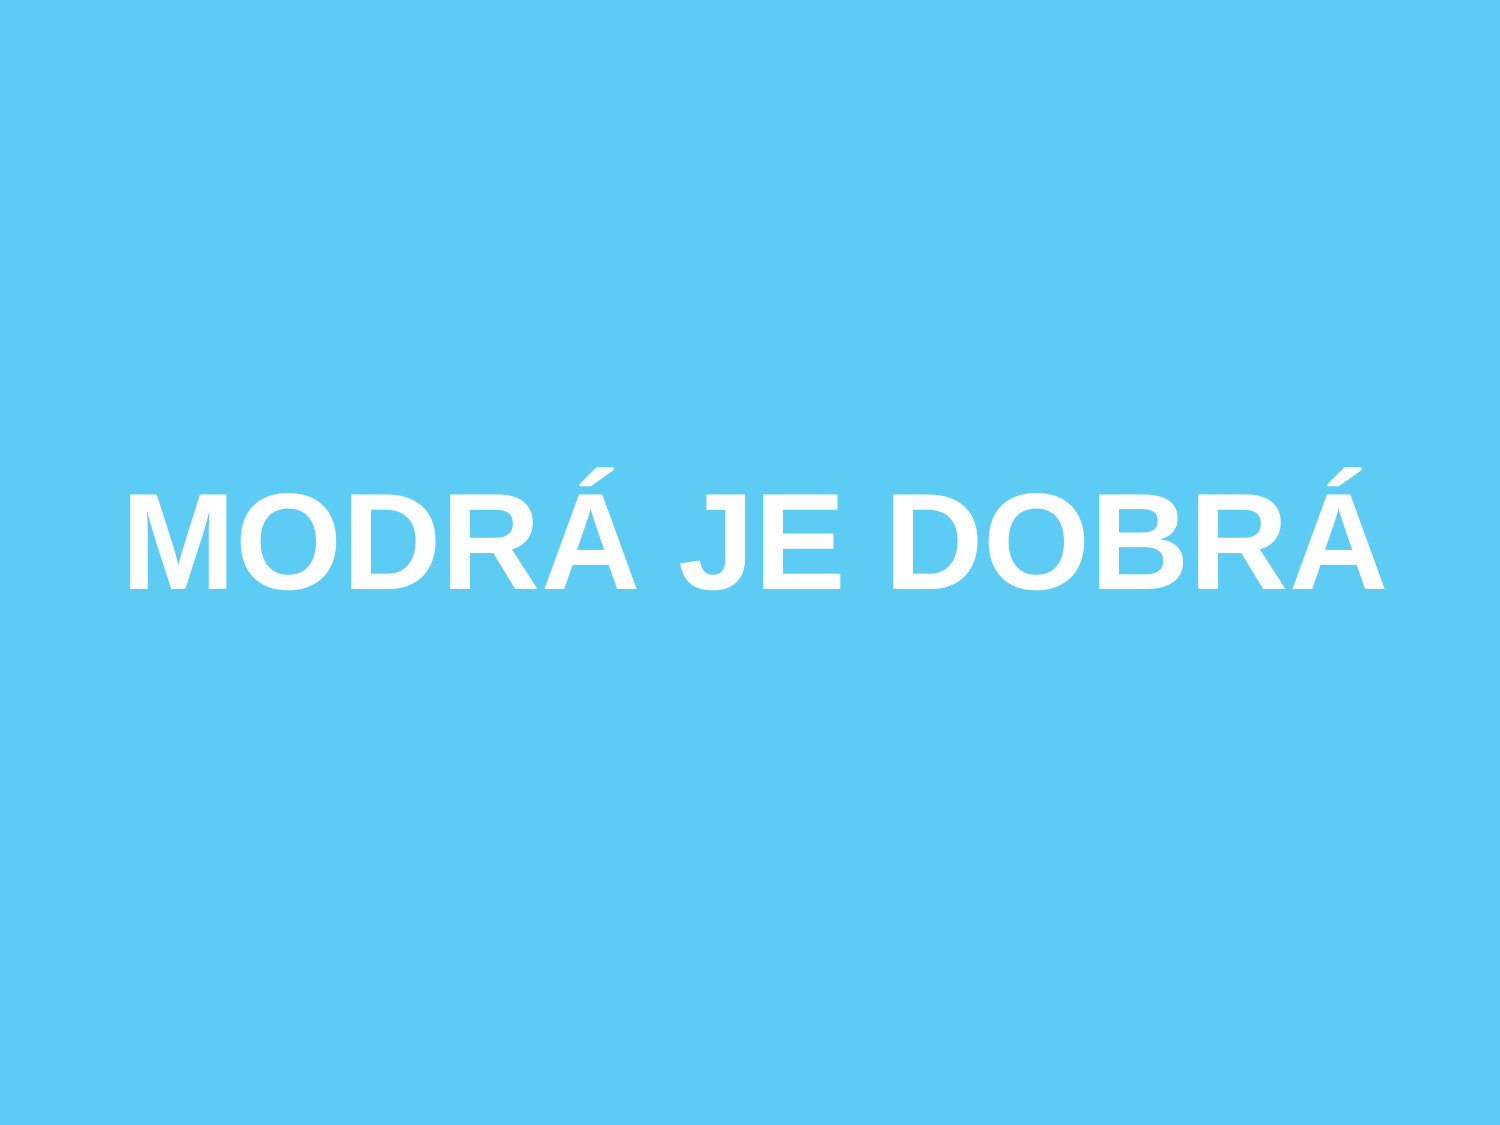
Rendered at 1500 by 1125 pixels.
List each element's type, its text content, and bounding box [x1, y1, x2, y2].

text_box MODRÁ JE DOBRÁ [106, 444, 1405, 625]
